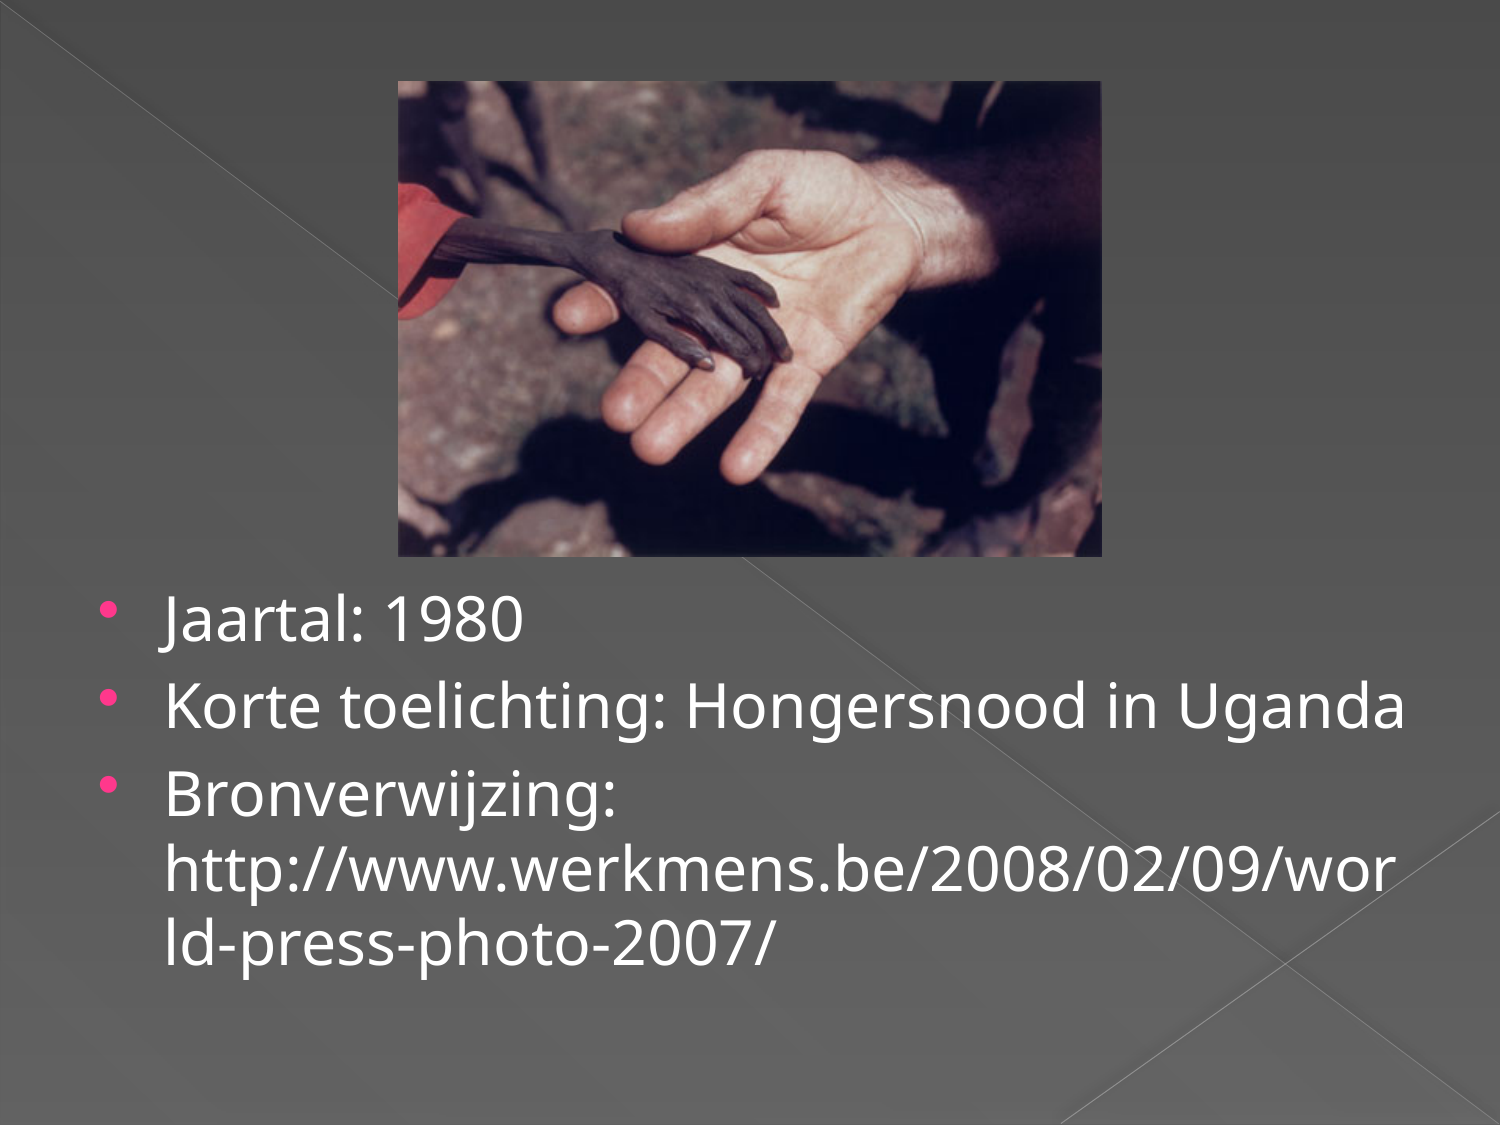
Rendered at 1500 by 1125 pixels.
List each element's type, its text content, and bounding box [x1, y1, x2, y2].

list Jaartal: 1980 Korte toelichting: Hongersnood in Uganda Bronverwijzing: http://www.werkmens.be/2008/02/09/world-press-photo-2007/ [75, 308, 1425, 1059]
picture [398, 81, 1102, 558]
